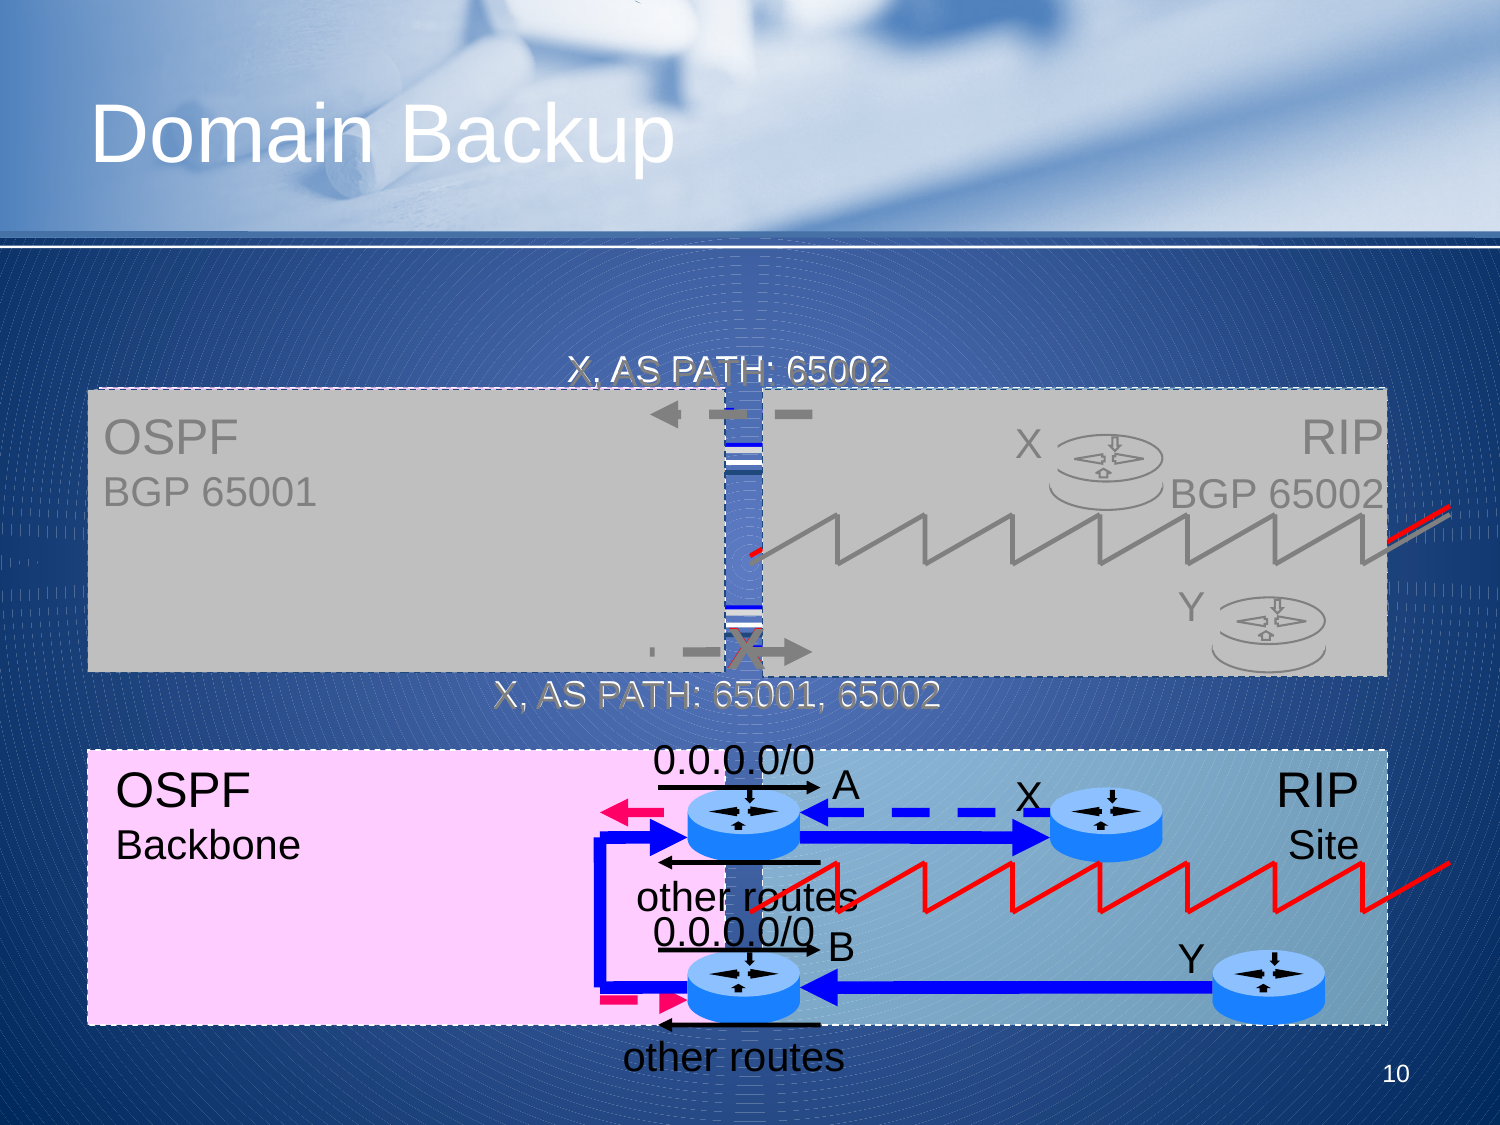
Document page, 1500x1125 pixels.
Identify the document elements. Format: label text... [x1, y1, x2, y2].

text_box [87, 1, 1450, 725]
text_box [880, 749, 1388, 860]
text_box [599, 837, 688, 988]
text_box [749, 862, 1450, 913]
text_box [606, 733, 875, 1089]
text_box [880, 921, 1388, 1025]
title Domain Backup [75, 24, 81, 233]
slide_number 10 [1074, 1042, 1425, 1103]
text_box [87, 749, 601, 1025]
